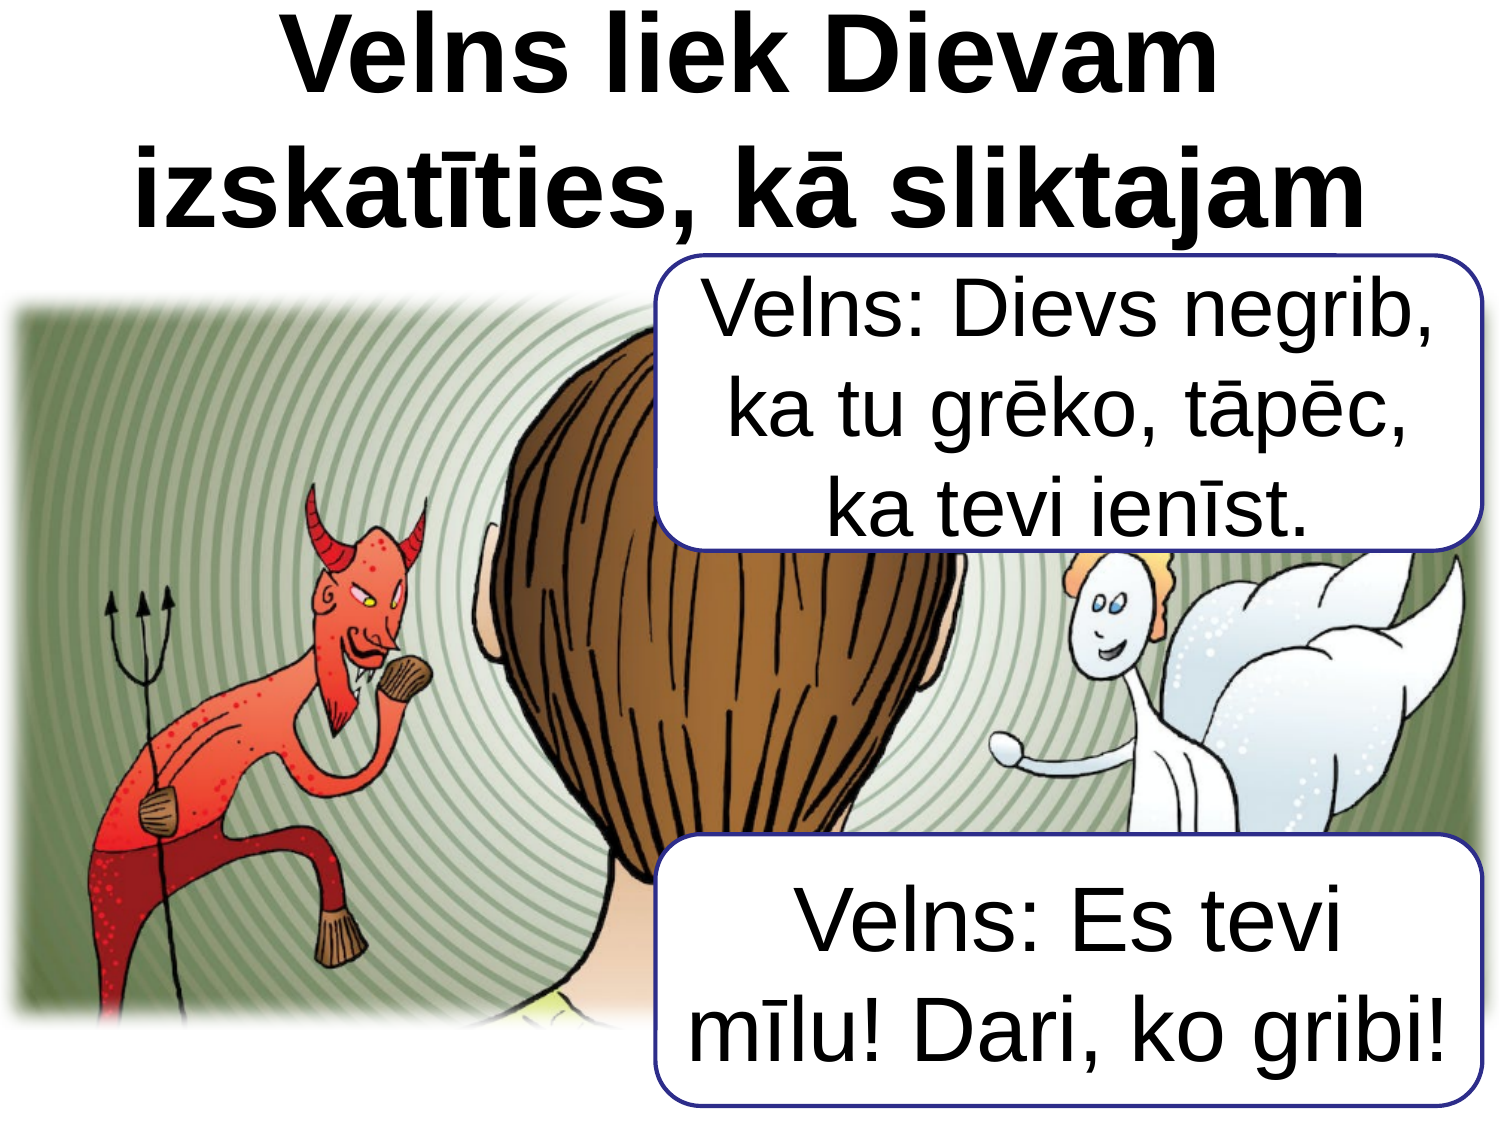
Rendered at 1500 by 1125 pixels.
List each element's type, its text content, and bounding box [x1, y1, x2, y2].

text_box Velns: Dievs negrib, ka tu grēko, tāpēc, ka tevi ienīst. [655, 253, 1482, 289]
text_box Velns: Es tevi mīlu! Dari, ko gribi! [653, 1038, 1485, 1109]
title Velns liek Dievam izskatīties, kā sliktajam [0, 56, 1500, 173]
picture [0, 290, 1500, 1030]
